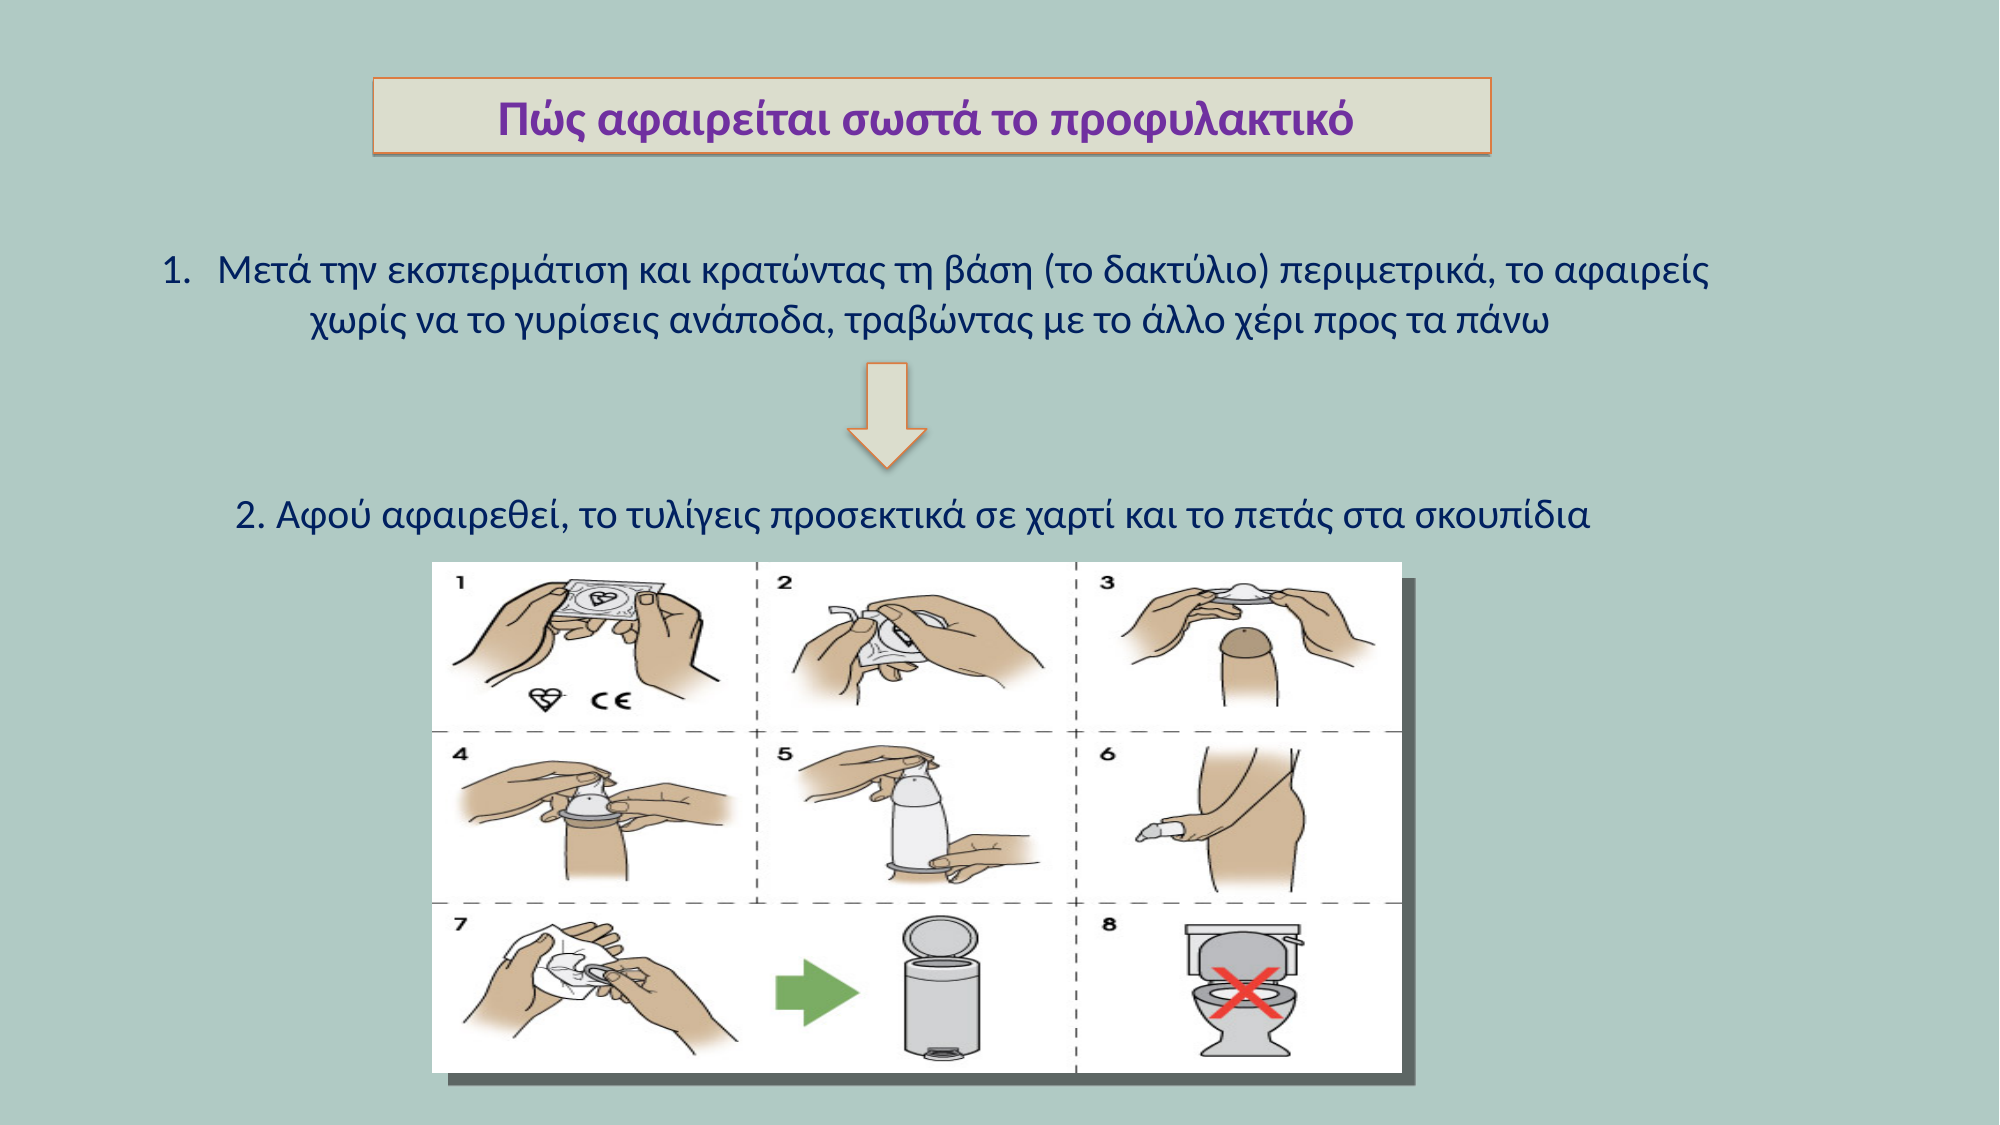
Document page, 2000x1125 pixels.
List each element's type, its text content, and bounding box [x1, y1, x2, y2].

text_box [846, 362, 928, 470]
text_box Πώς αφαιρείται σωστά το προφυλακτικό [373, 78, 1491, 153]
picture [432, 562, 1402, 1073]
text_box Μετά την εκσπερμάτιση και κρατώντας τη βάση (το δακτύλιο) περιμετρικά, το αφαιρείς χωρίς να το γυρίσεις ανάποδα, τραβώντας με το άλλο χέρι προς τα πάνω [145, 234, 1726, 350]
text_box 2. Αφού αφαιρεθεί, το τυλίγεις προσεκτικά σε χαρτί και το πετάς στα σκουπίδια [220, 479, 1803, 545]
